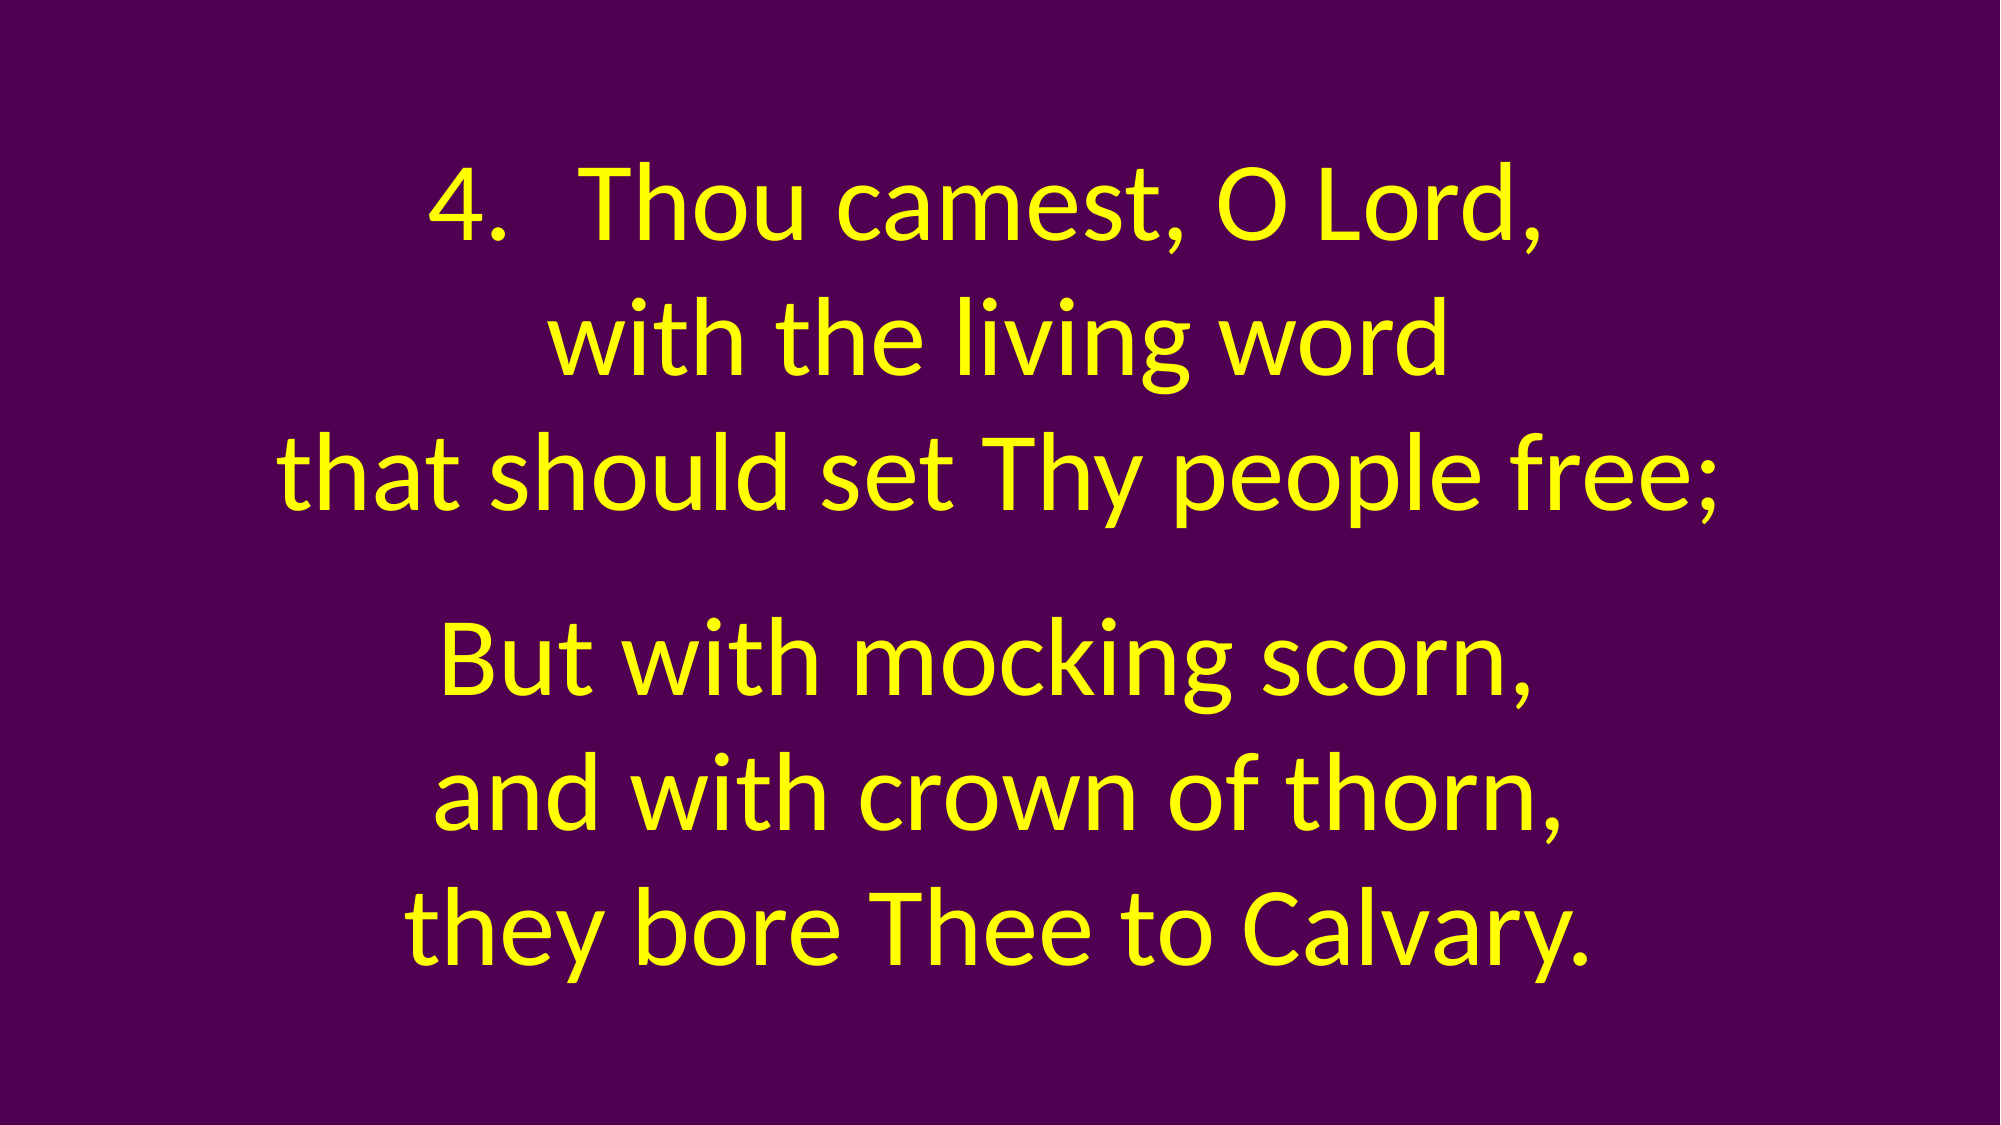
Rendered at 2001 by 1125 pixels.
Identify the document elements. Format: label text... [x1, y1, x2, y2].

text_box 4. Thou camest, O Lord, with the living word that should set Thy people free; But with mocking scorn, and with crown of thorn, they bore Thee to Calvary. [0, 120, 2000, 996]
